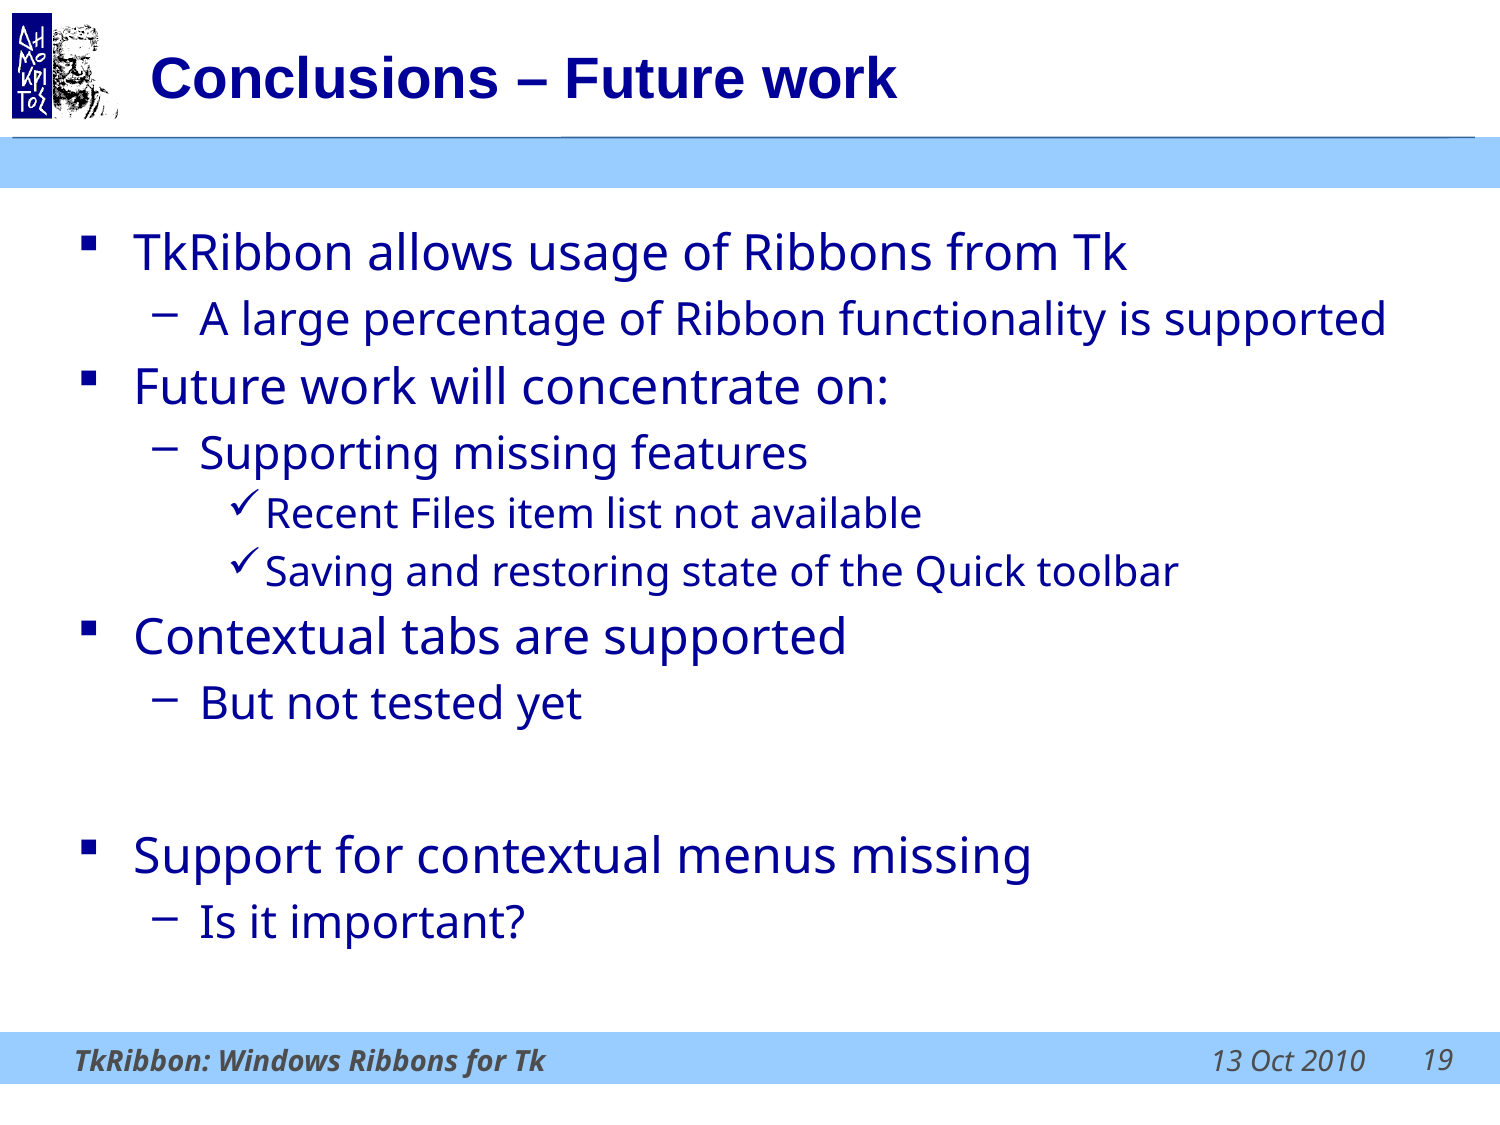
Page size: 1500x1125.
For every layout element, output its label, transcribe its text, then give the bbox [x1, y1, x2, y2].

picture [11, 13, 118, 120]
footer TkRibbon: Windows Ribbons for Tk [58, 1034, 1190, 1086]
slide_number 19 [1399, 1033, 1476, 1084]
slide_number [1190, 1034, 1381, 1086]
title Conclusions – Future work [135, 12, 1476, 138]
list TkRibbon allows usage of Ribbons from Tk A large percentage of Ribbon functionality is supported Future work will concentrate on: Supporting missing features Recent Files item list not available Saving and restoring state of the Quick toolbar Contextual tabs are supported But not tested yet Support for contextual menus missing Is it important? [62, 212, 1438, 1001]
